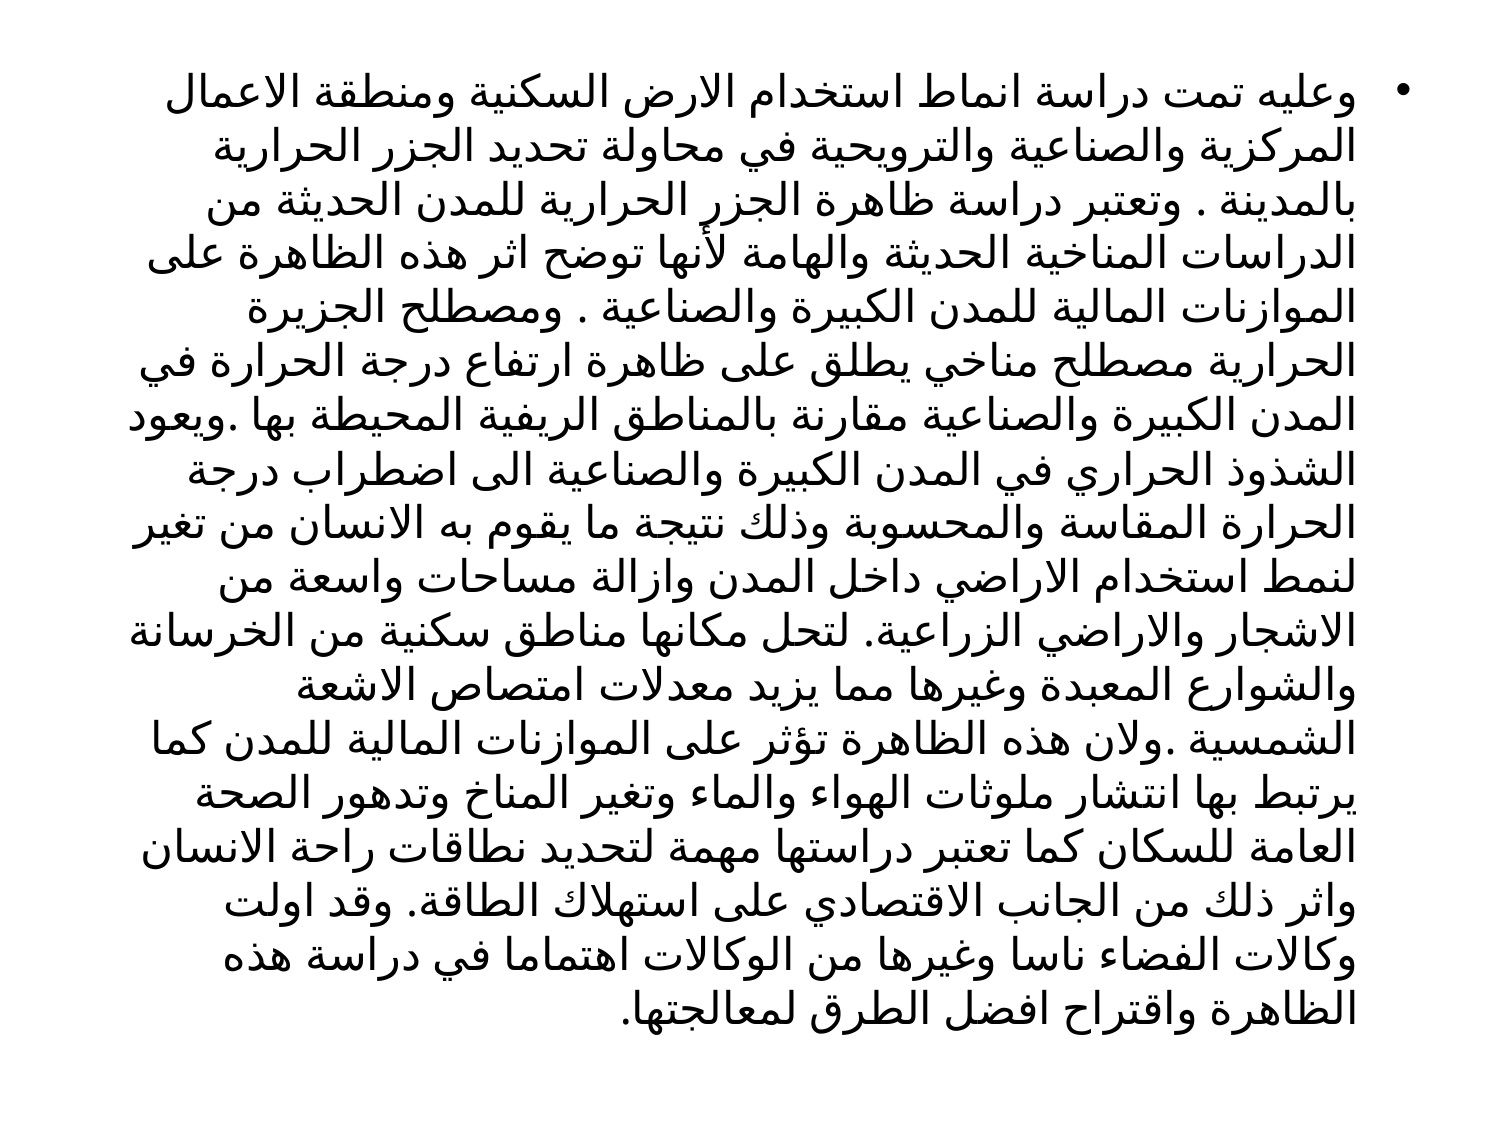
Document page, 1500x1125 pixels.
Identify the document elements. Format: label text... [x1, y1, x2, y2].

list وعليه تمت دراسة انماط استخدام الارض السكنية ومنطقة الاعمال المركزية والصناعية والترويحية في محاولة تحديد الجزر الحرارية بالمدينة . وتعتبر دراسة ظاهرة الجزر الحرارية للمدن الحديثة من الدراسات المناخية الحديثة والهامة لأنها توضح اثر هذه الظاهرة على الموازنات المالية للمدن الكبيرة والصناعية . ومصطلح الجزيرة الحرارية مصطلح مناخي يطلق على ظاهرة ارتفاع درجة الحرارة في المدن الكبيرة والصناعية مقارنة بالمناطق الريفية المحيطة بها .ويعود الشذوذ الحراري في المدن الكبيرة والصناعية الى اضطراب درجة الحرارة المقاسة والمحسوبة وذلك نتيجة ما يقوم به الانسان من تغير لنمط استخدام الاراضي داخل المدن وازالة مساحات واسعة من الاشجار والاراضي الزراعية. لتحل مكانها مناطق سكنية من الخرسانة والشوارع المعبدة وغيرها مما يزيد معدلات امتصاص الاشعة الشمسية .ولان هذه الظاهرة تؤثر على الموازنات المالية للمدن كما يرتبط بها انتشار ملوثات الهواء والماء وتغير المناخ وتدهور الصحة العامة للسكان كما تعتبر دراستها مهمة لتحديد نطاقات راحة الانسان واثر ذلك من الجانب الاقتصادي على استهلاك الطاقة. وقد اولت وكالات الفضاء ناسا وغيرها من الوكالات اهتماما في دراسة هذه الظاهرة واقتراح افضل الطرق لمعالجتها. [75, 54, 1425, 1059]
